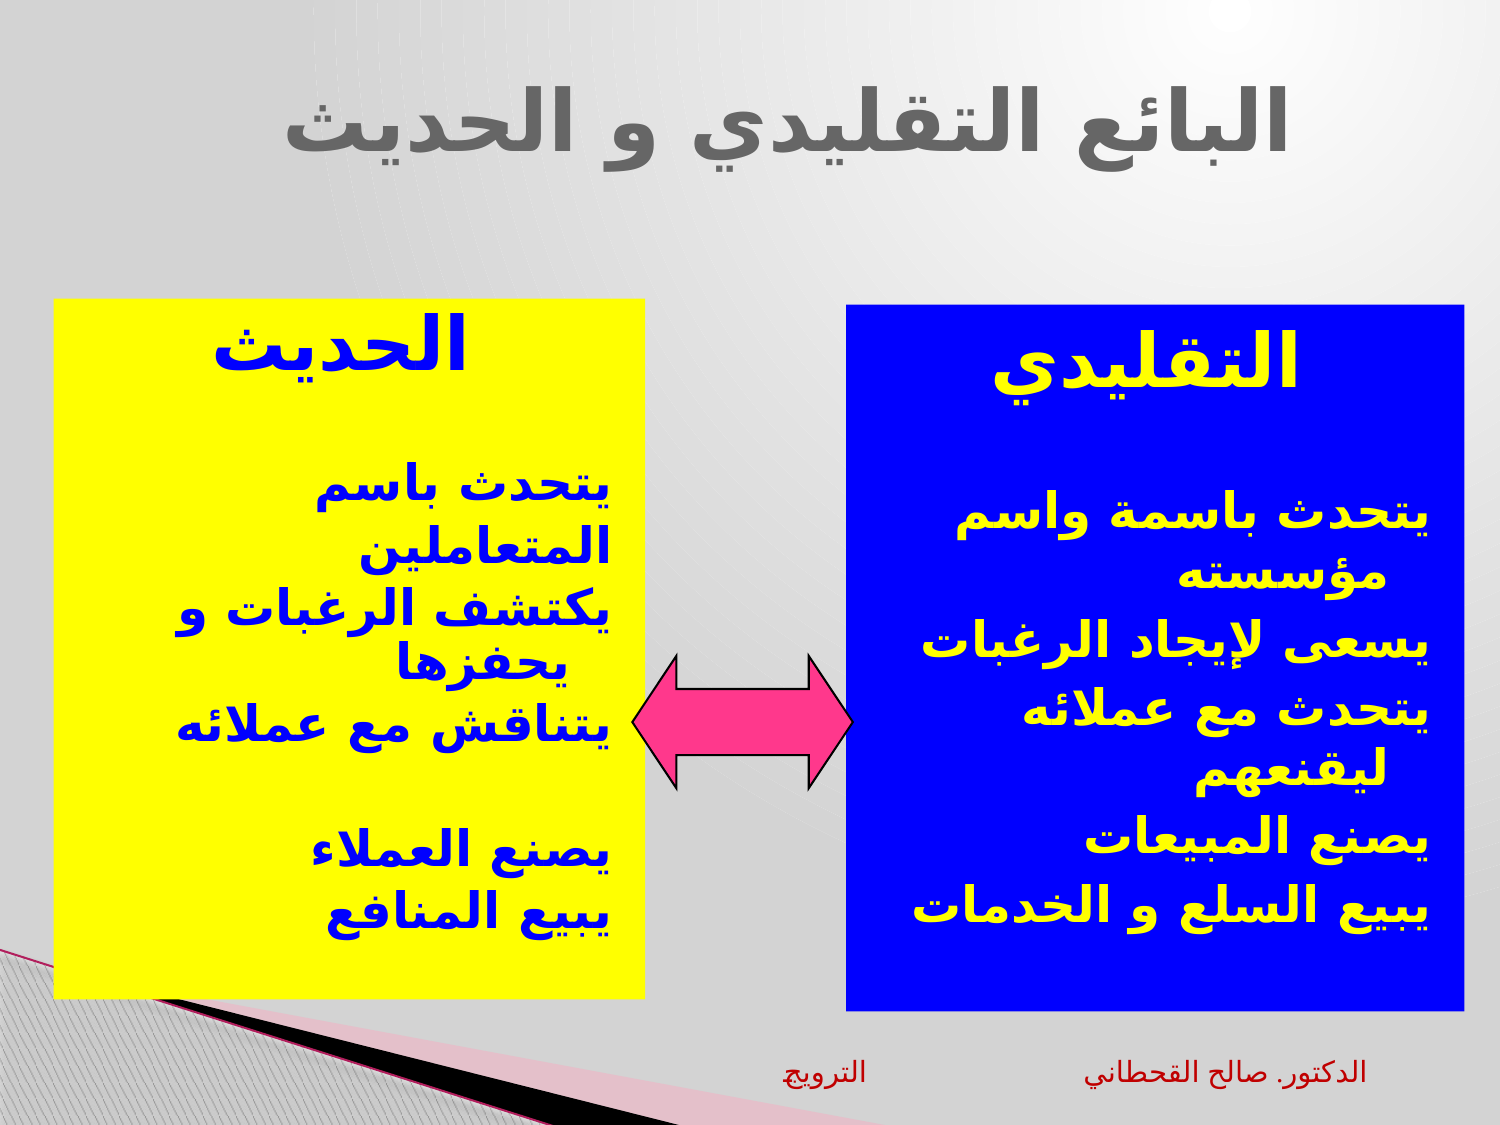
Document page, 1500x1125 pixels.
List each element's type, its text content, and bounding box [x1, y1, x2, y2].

list التقليدي يتحدث باسمة واسم مؤسسته يسعى لإيجاد الرغبات يتحدث مع عملائه ليقنعهم يصنع المبيعات يبيع السلع و الخدمات [846, 304, 1465, 1012]
title البائع التقليدي و الحديث [205, 55, 1372, 180]
list الحديث يتحدث باسم المتعاملين يكتشف الرغبات و يحفزها يتناقش مع عملائه يصنع العملاء يبيع المنافع [53, 298, 646, 1000]
footer الترويج الدكتور. صالح القحطاني [585, 1041, 1383, 1125]
text_box [632, 655, 853, 789]
